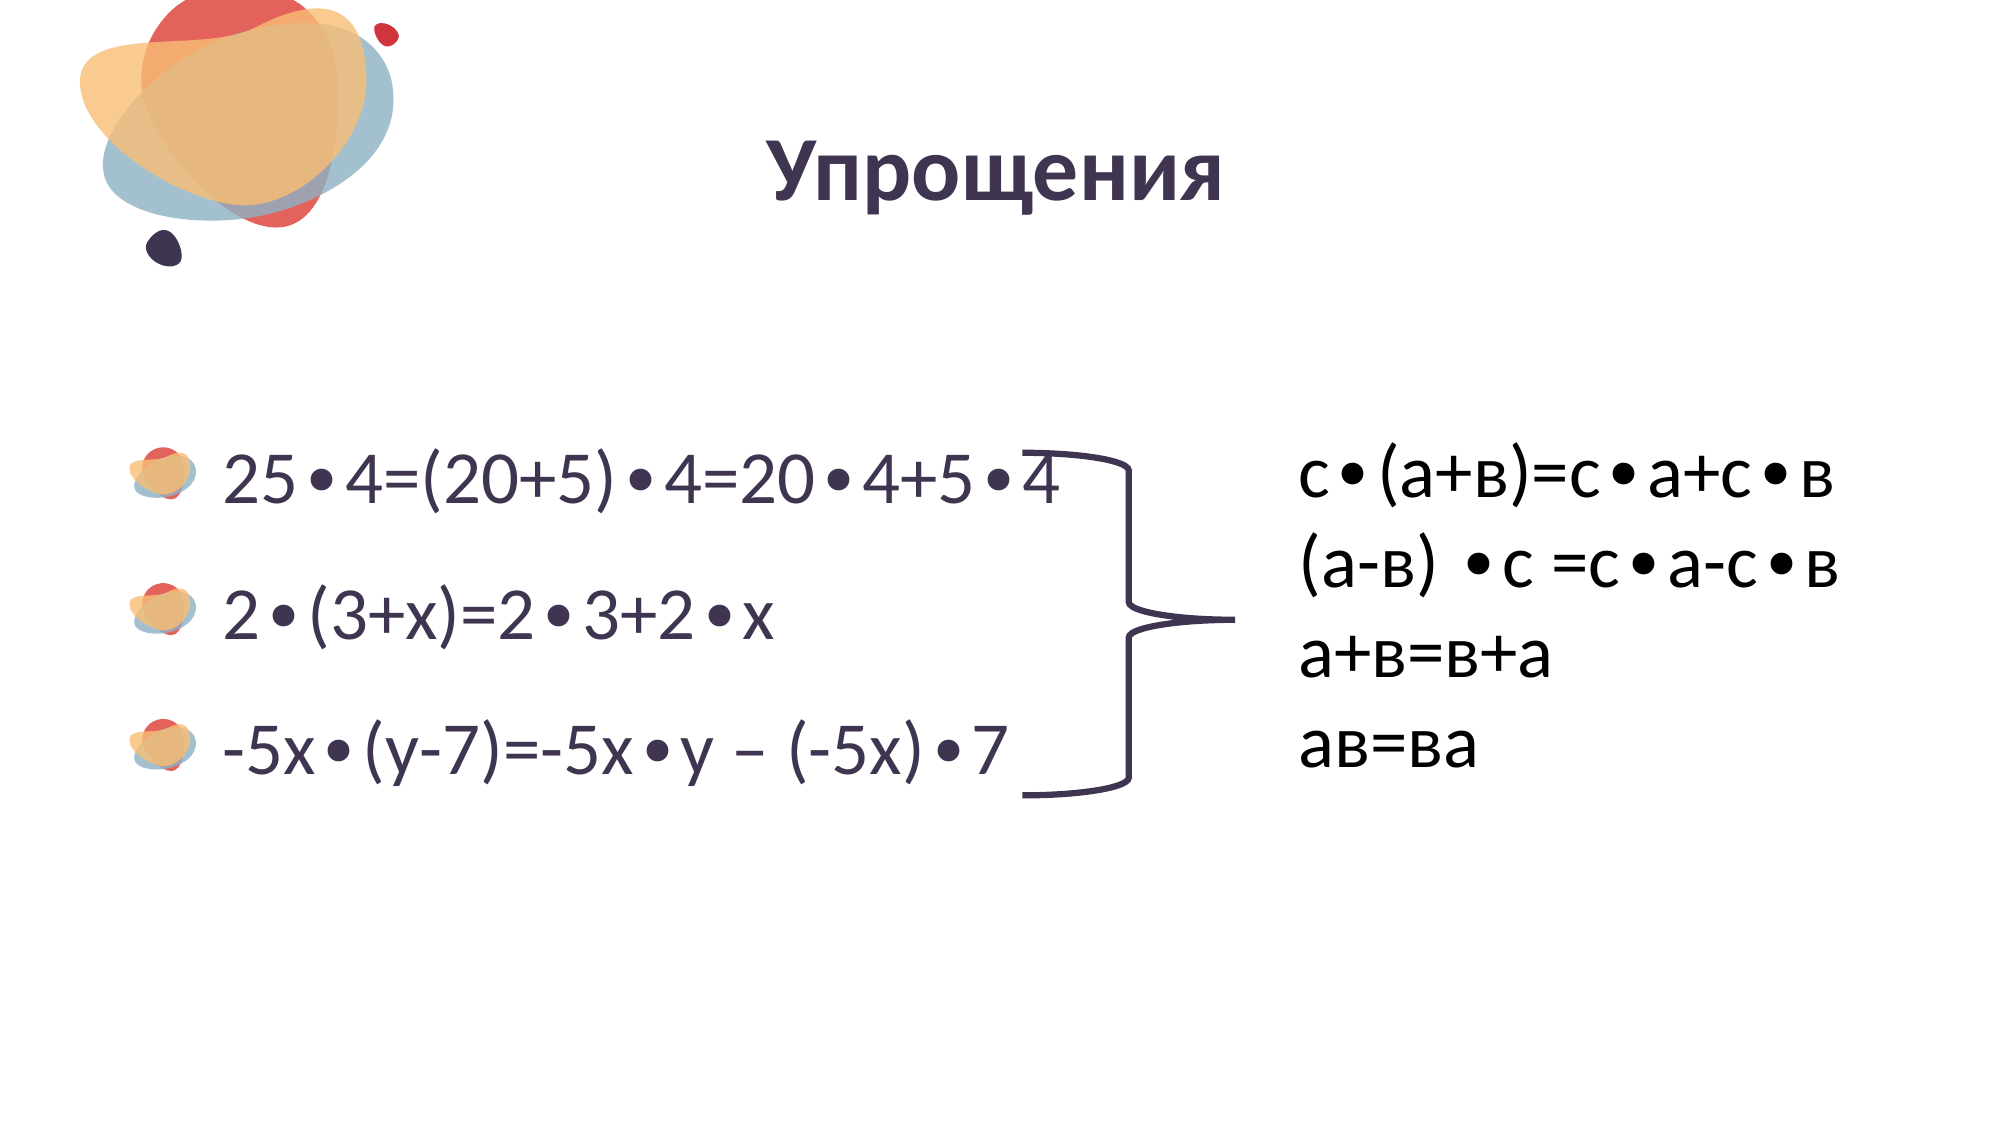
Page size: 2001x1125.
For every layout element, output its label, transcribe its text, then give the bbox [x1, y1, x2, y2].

text_box с∙(а+в)=с∙а+с∙в (а-в) ∙с =с∙а-с∙в а+в=в+а ав=ва [1283, 415, 1886, 880]
text_box [1022, 452, 1236, 796]
list 25∙4=(20+5)∙4=20∙4+5∙4 2∙(3+х)=2∙3+2∙х -5х∙(у-7)=-5х∙у – (-5х)∙7 [114, 420, 1840, 1096]
title Упрощения [751, 78, 2000, 264]
